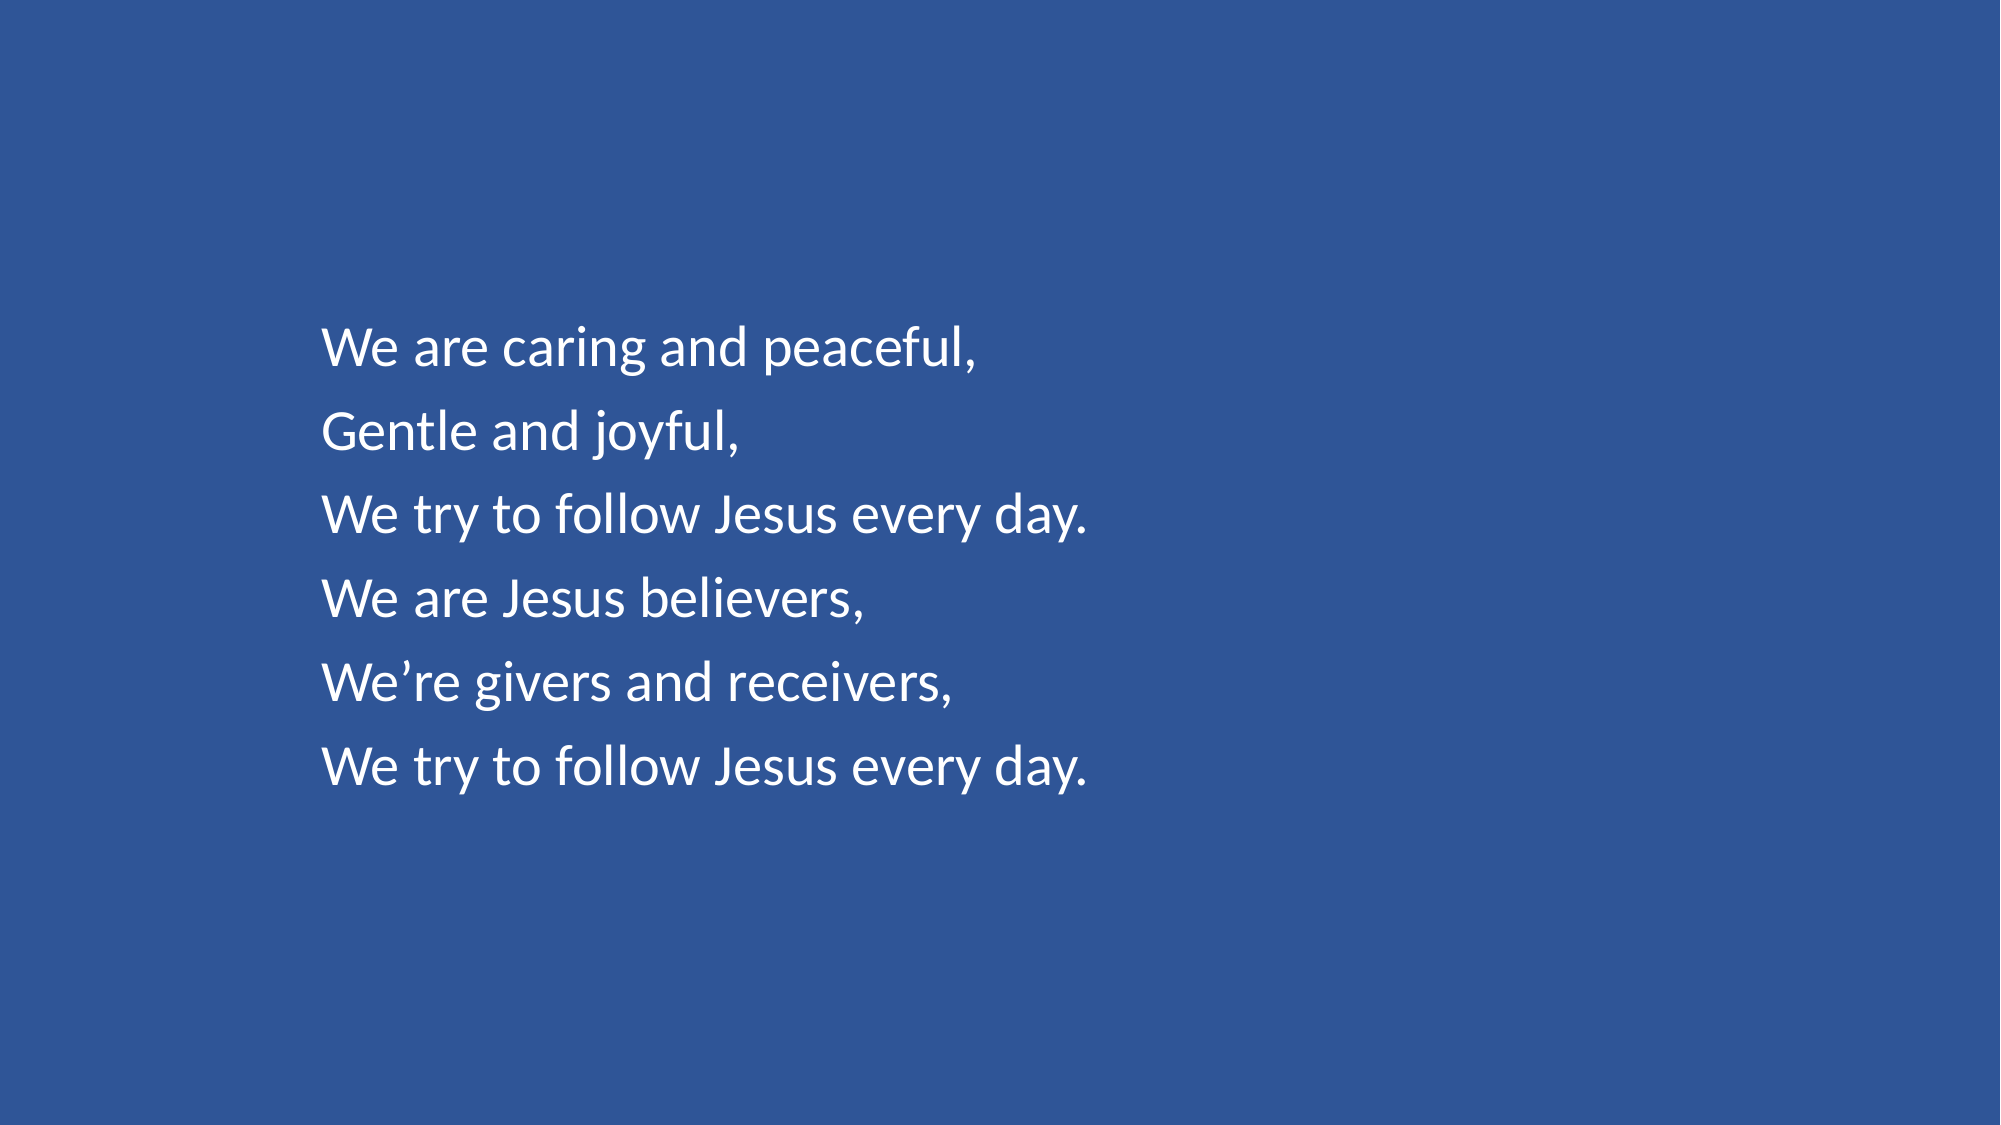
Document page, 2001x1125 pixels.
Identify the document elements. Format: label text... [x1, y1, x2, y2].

list We are caring and peaceful, Gentle and joyful, We try to follow Jesus every day. We are Jesus believers, We’re givers and receivers, We try to follow Jesus every day. [306, 308, 1694, 817]
